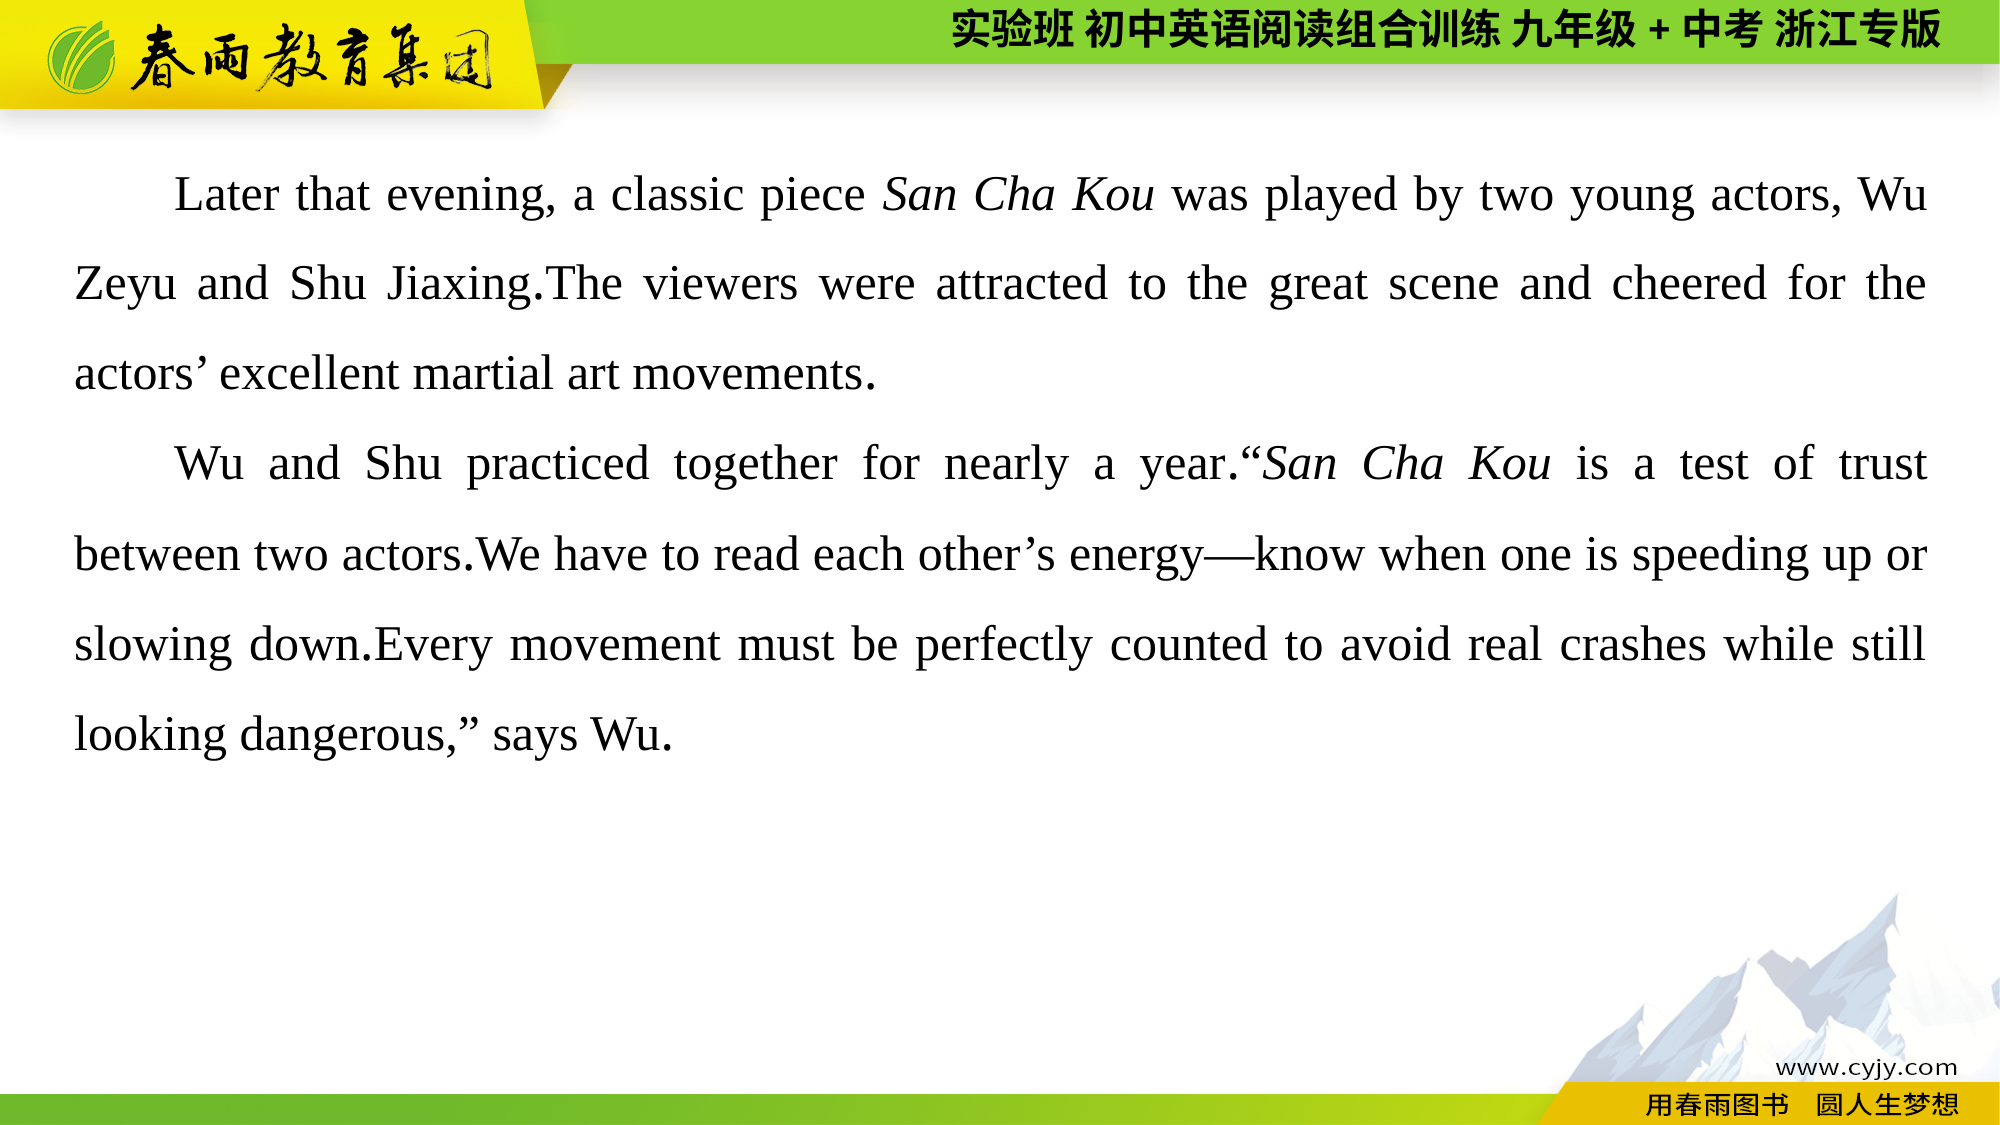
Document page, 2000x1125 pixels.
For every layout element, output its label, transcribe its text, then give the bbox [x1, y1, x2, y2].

list Later that evening, a classic piece San Cha Kou was played by two young actors, Wu Zeyu and Shu Jiaxing.The viewers were attracted to the great scene and cheered for the actors’ excellent martial art movements. Wu and Shu practiced together for nearly a year.“San Cha Kou is a test of trust between two actors.We have to read each other’s energy—know when one is speeding up or slowing down.Every movement must be perfectly counted to avoid real crashes while still looking dangerous,” says Wu. [59, 122, 1944, 763]
picture [0, 0, 2000, 1125]
